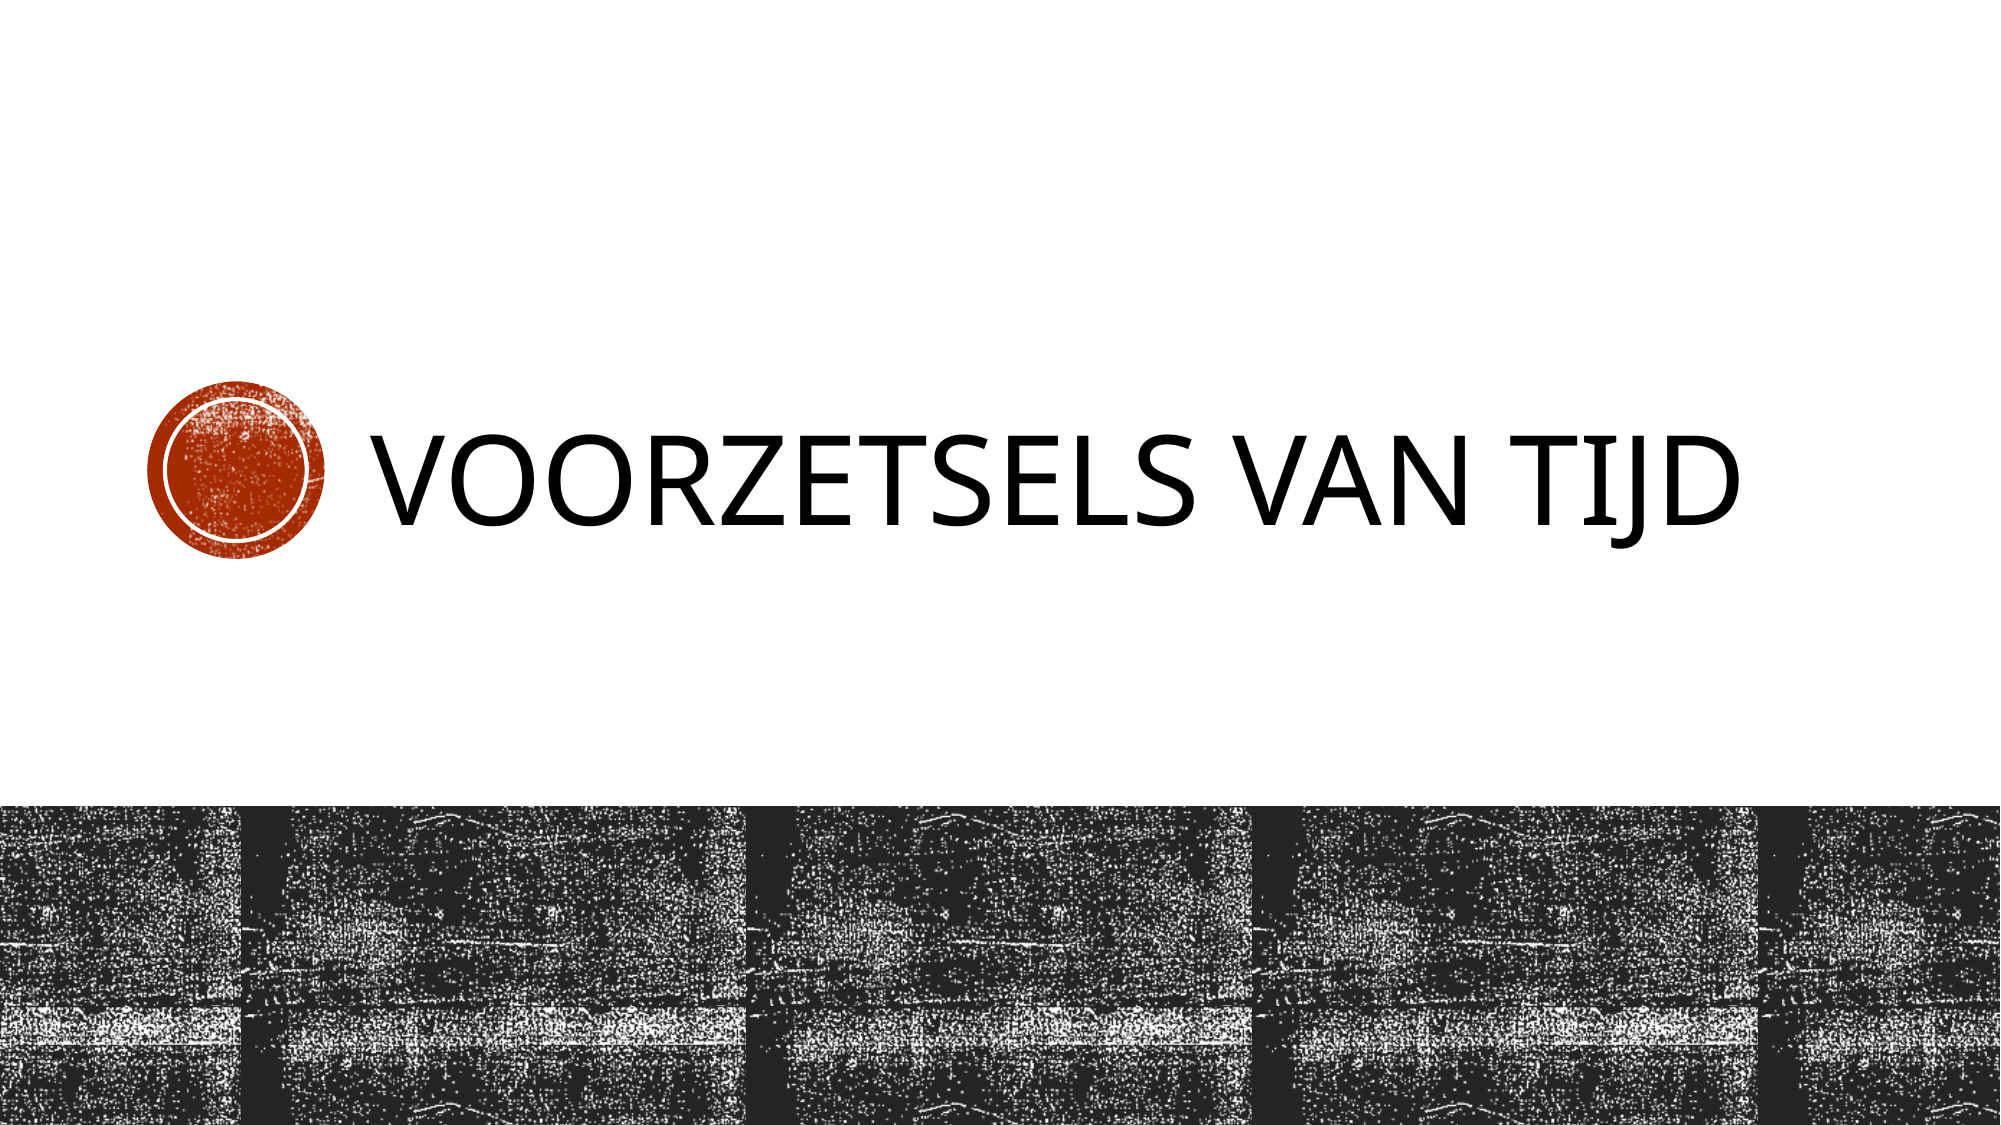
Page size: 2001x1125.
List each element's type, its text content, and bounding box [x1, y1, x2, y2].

title Voorzetsels van tijd [355, 201, 1878, 779]
